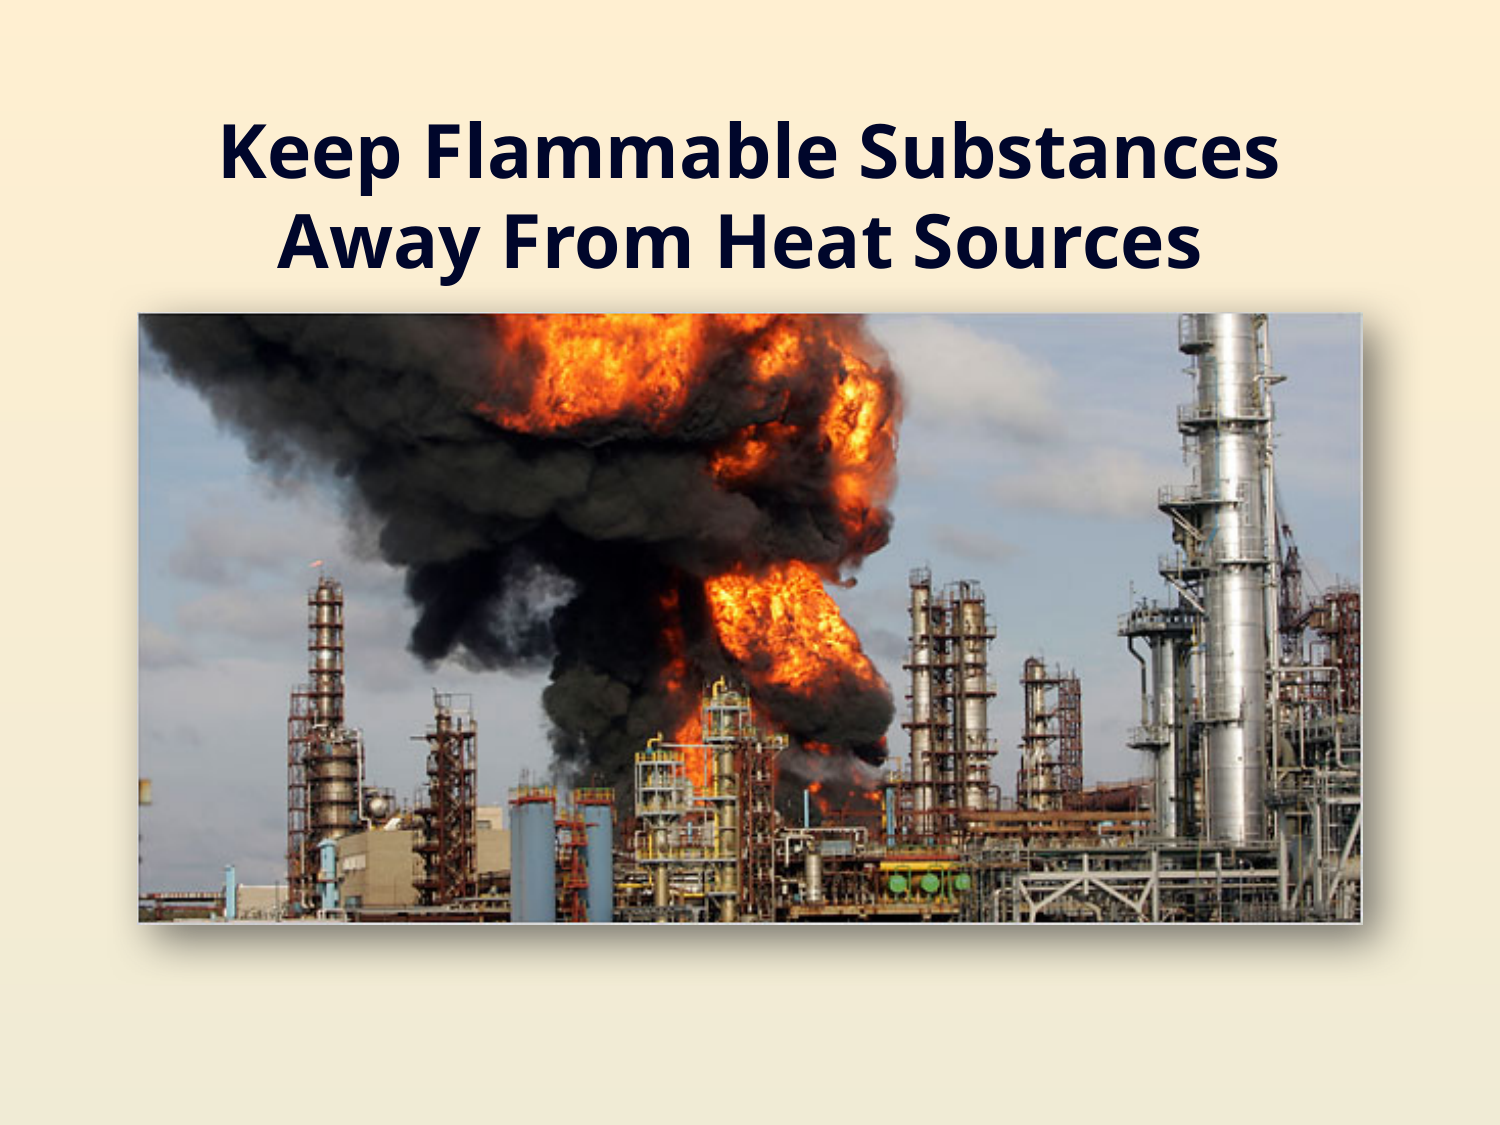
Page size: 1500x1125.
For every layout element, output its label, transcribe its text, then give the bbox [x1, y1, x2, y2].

title Keep Flammable Substances Away From Heat Sources [112, 99, 1388, 288]
picture [137, 312, 1363, 926]
